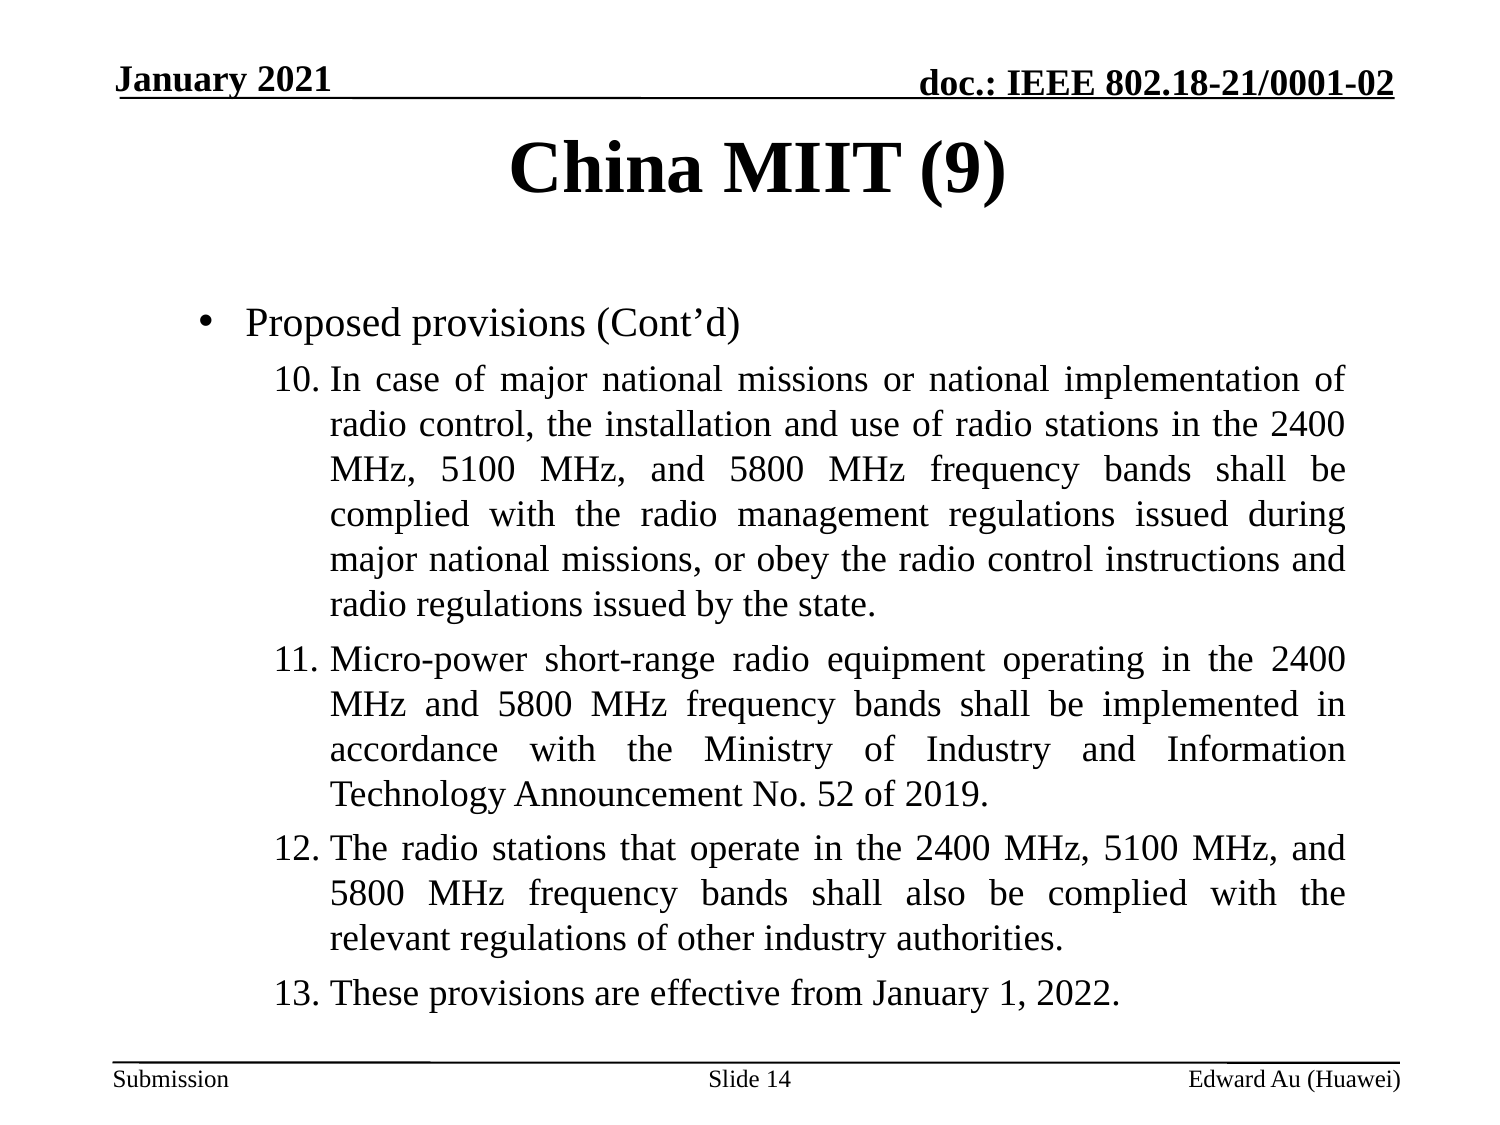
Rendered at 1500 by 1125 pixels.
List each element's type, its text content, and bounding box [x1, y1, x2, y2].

list Proposed provisions (Cont’d) In case of major national missions or national implementation of radio control, the installation and use of radio stations in the 2400 MHz, 5100 MHz, and 5800 MHz frequency bands shall be complied with the radio management regulations issued during major national missions, or obey the radio control instructions and radio regulations issued by the state. Micro-power short-range radio equipment operating in the 2400 MHz and 5800 MHz frequency bands shall be implemented in accordance with the Ministry of Industry and Information Technology Announcement No. 52 of 2019. The radio stations that operate in the 2400 MHz, 5100 MHz, and 5800 MHz frequency bands shall also be complied with the relevant regulations of other industry authorities. These provisions are effective from January 1, 2022. [108, 287, 1363, 1063]
slide_number Slide 14 [699, 1061, 800, 1123]
title China MIIT (9) [120, 99, 1396, 226]
footer Edward Au (Huawei) [902, 1061, 1402, 1093]
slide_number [114, 54, 493, 100]
